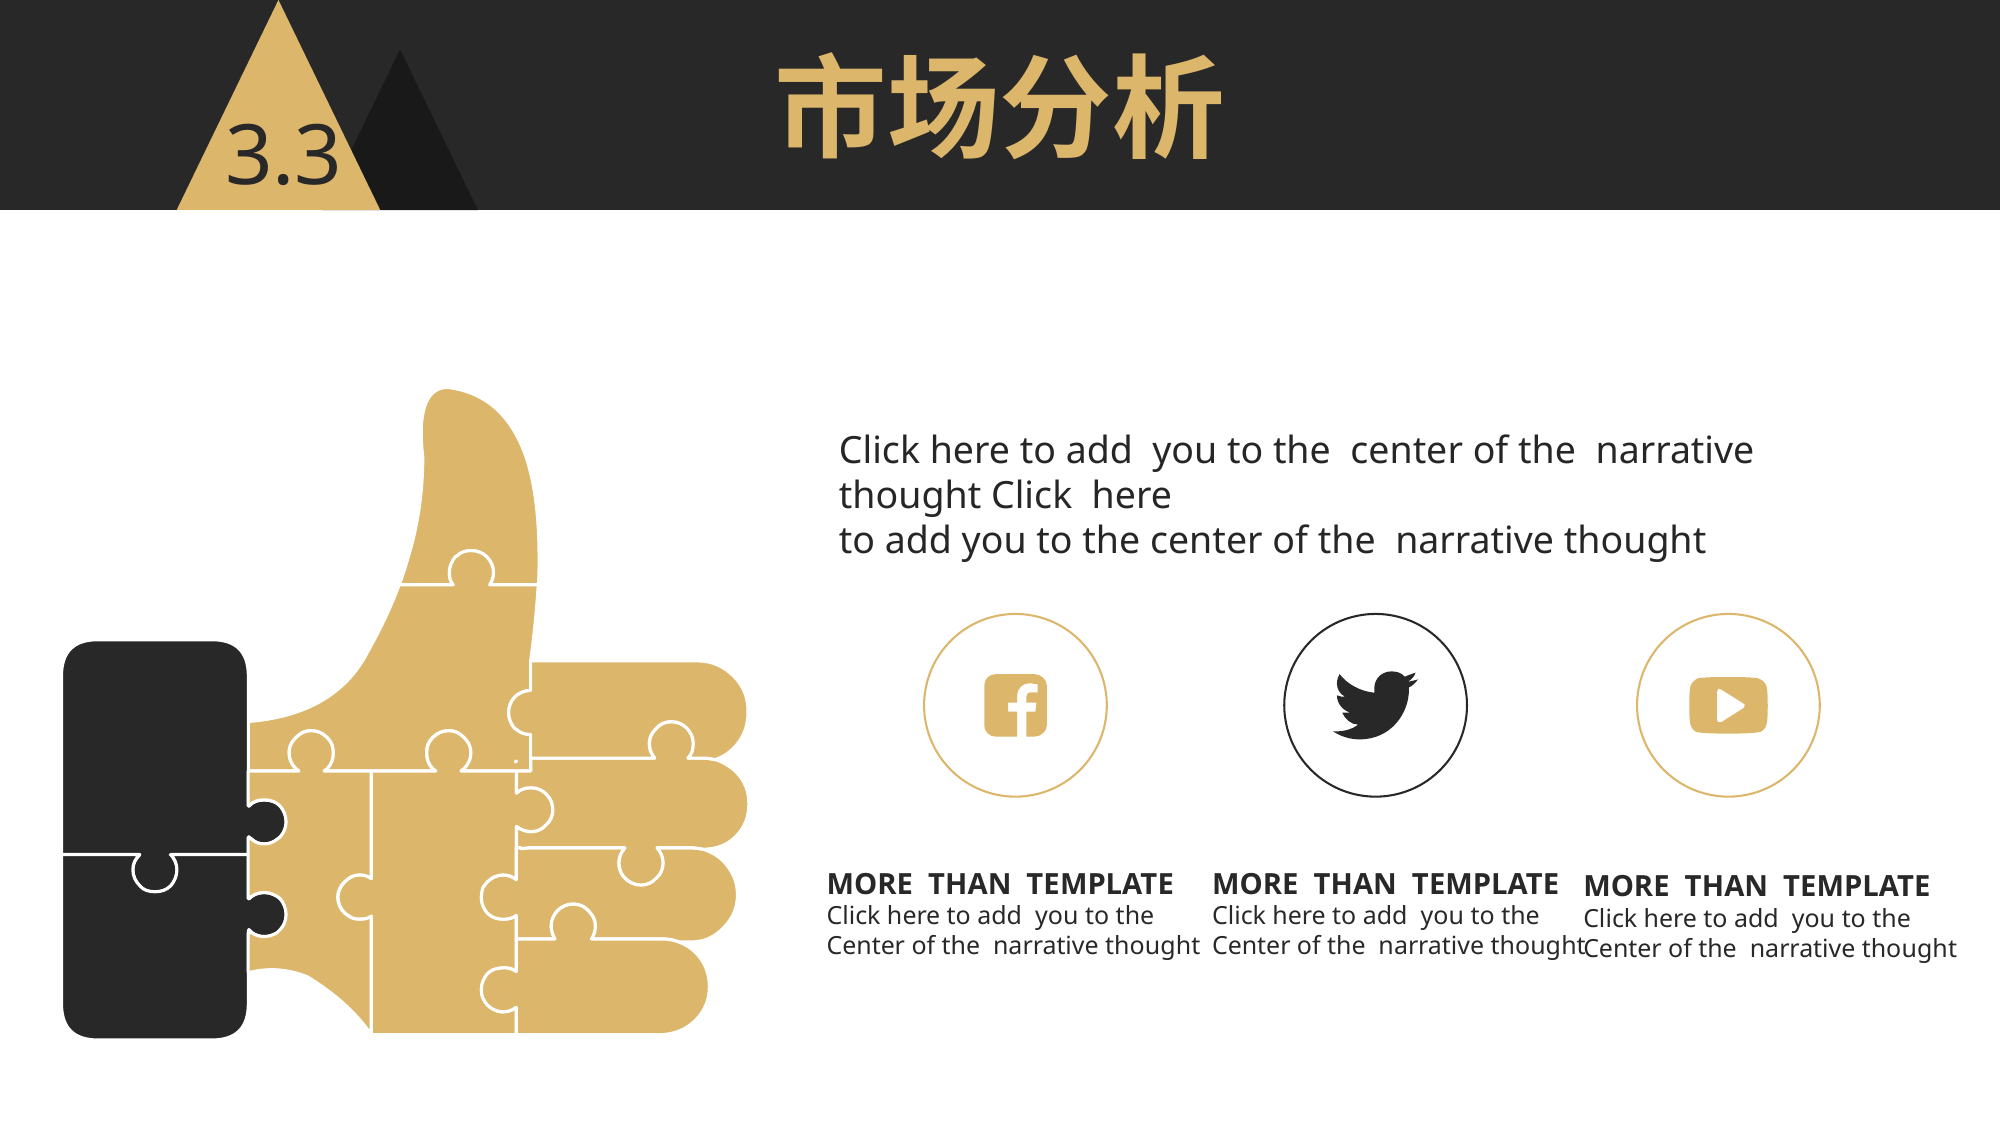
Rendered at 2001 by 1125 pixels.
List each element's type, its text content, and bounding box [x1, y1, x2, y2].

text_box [1284, 613, 1467, 797]
text_box [320, 47, 480, 212]
text_box [281, 0, 2000, 211]
text_box 3.3 [210, 93, 357, 209]
text_box 市场分析 [760, 29, 1240, 179]
text_box MORE THAN TEMPLATE Click here to add you to the Center of the narrative thought [811, 857, 1197, 1037]
text_box Click here to add you to the center of the narrative thought Click here to add you to the center of the narrative thought [824, 418, 1928, 629]
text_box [1637, 613, 1820, 797]
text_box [61, 387, 749, 1040]
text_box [924, 613, 1107, 797]
text_box MORE THAN TEMPLATE Click here to add you to the Center of the narrative thought [1197, 857, 1602, 1037]
text_box MORE THAN TEMPLATE Click here to add you to the Center of the narrative thought [1568, 859, 1973, 1040]
text_box [232, 0, 325, 93]
text_box [0, 0, 276, 211]
text_box [175, 138, 382, 211]
